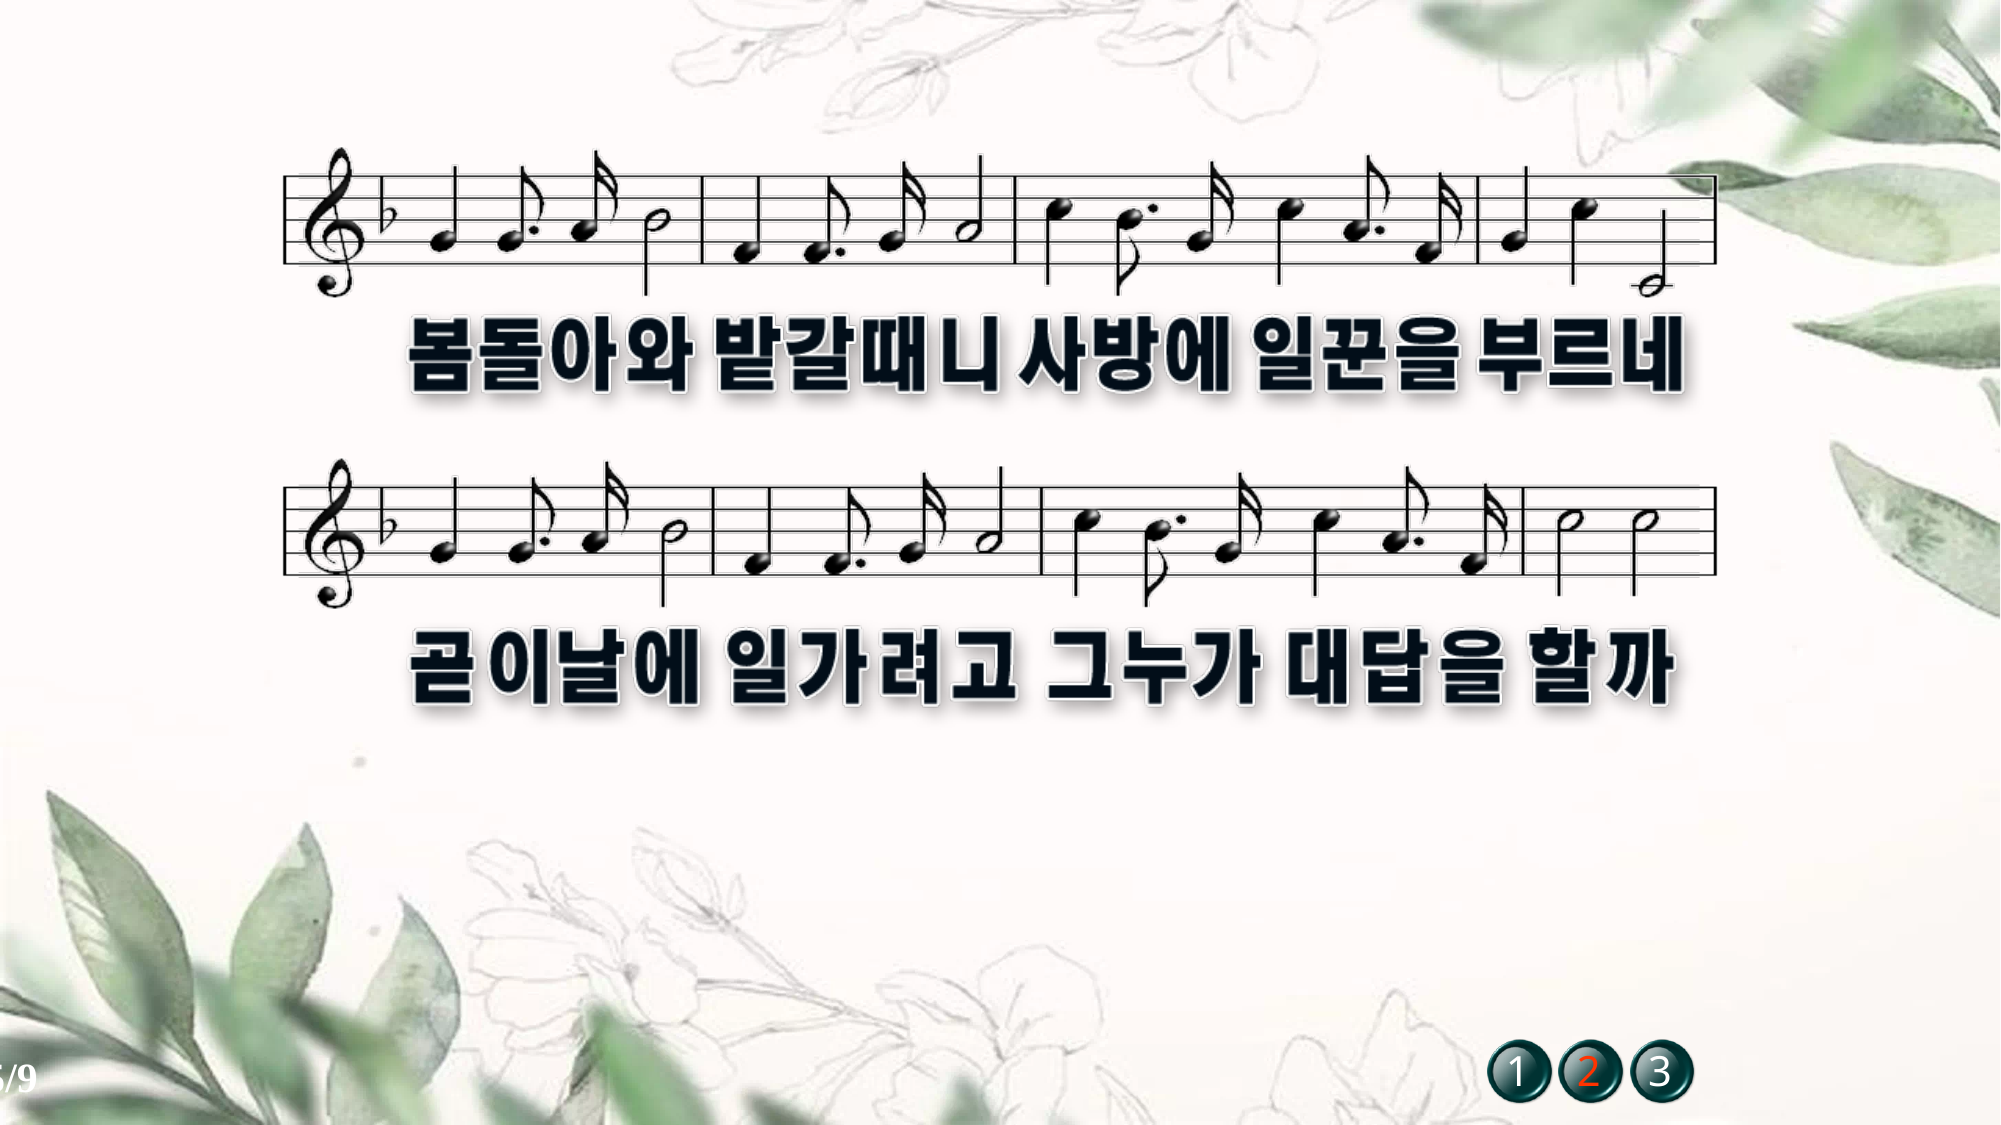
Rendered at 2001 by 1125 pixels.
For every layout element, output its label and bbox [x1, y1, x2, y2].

picture [0, 0, 2001, 1125]
text_box [1627, 1035, 1697, 1106]
text_box [1484, 1035, 1555, 1106]
text_box [1555, 1035, 1626, 1106]
